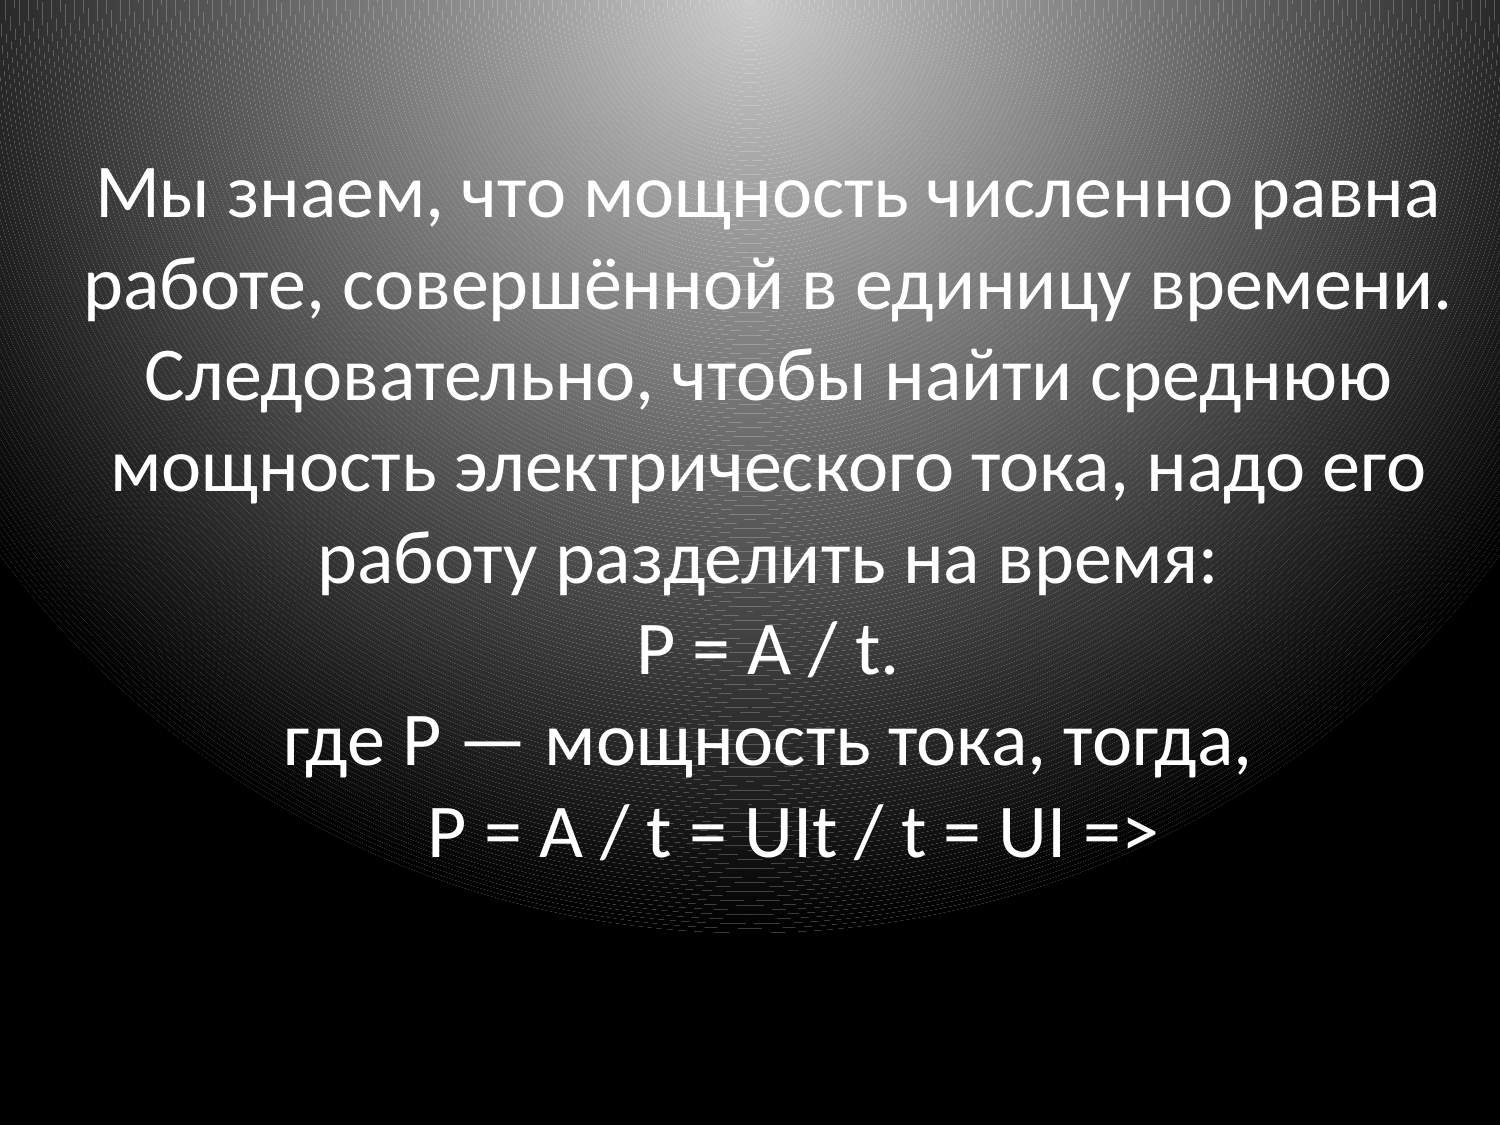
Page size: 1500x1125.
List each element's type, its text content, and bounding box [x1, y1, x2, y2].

title Мы знаем, что мощность численно равна работе, совершённой в единицу времени. Следовательно, чтобы найти среднюю мощность электрического тока, надо его работу разделить на время: P = A / t. где Р — мощность тока, тогда, P = A / t = UIt / t = UI => [64, 125, 1473, 1125]
